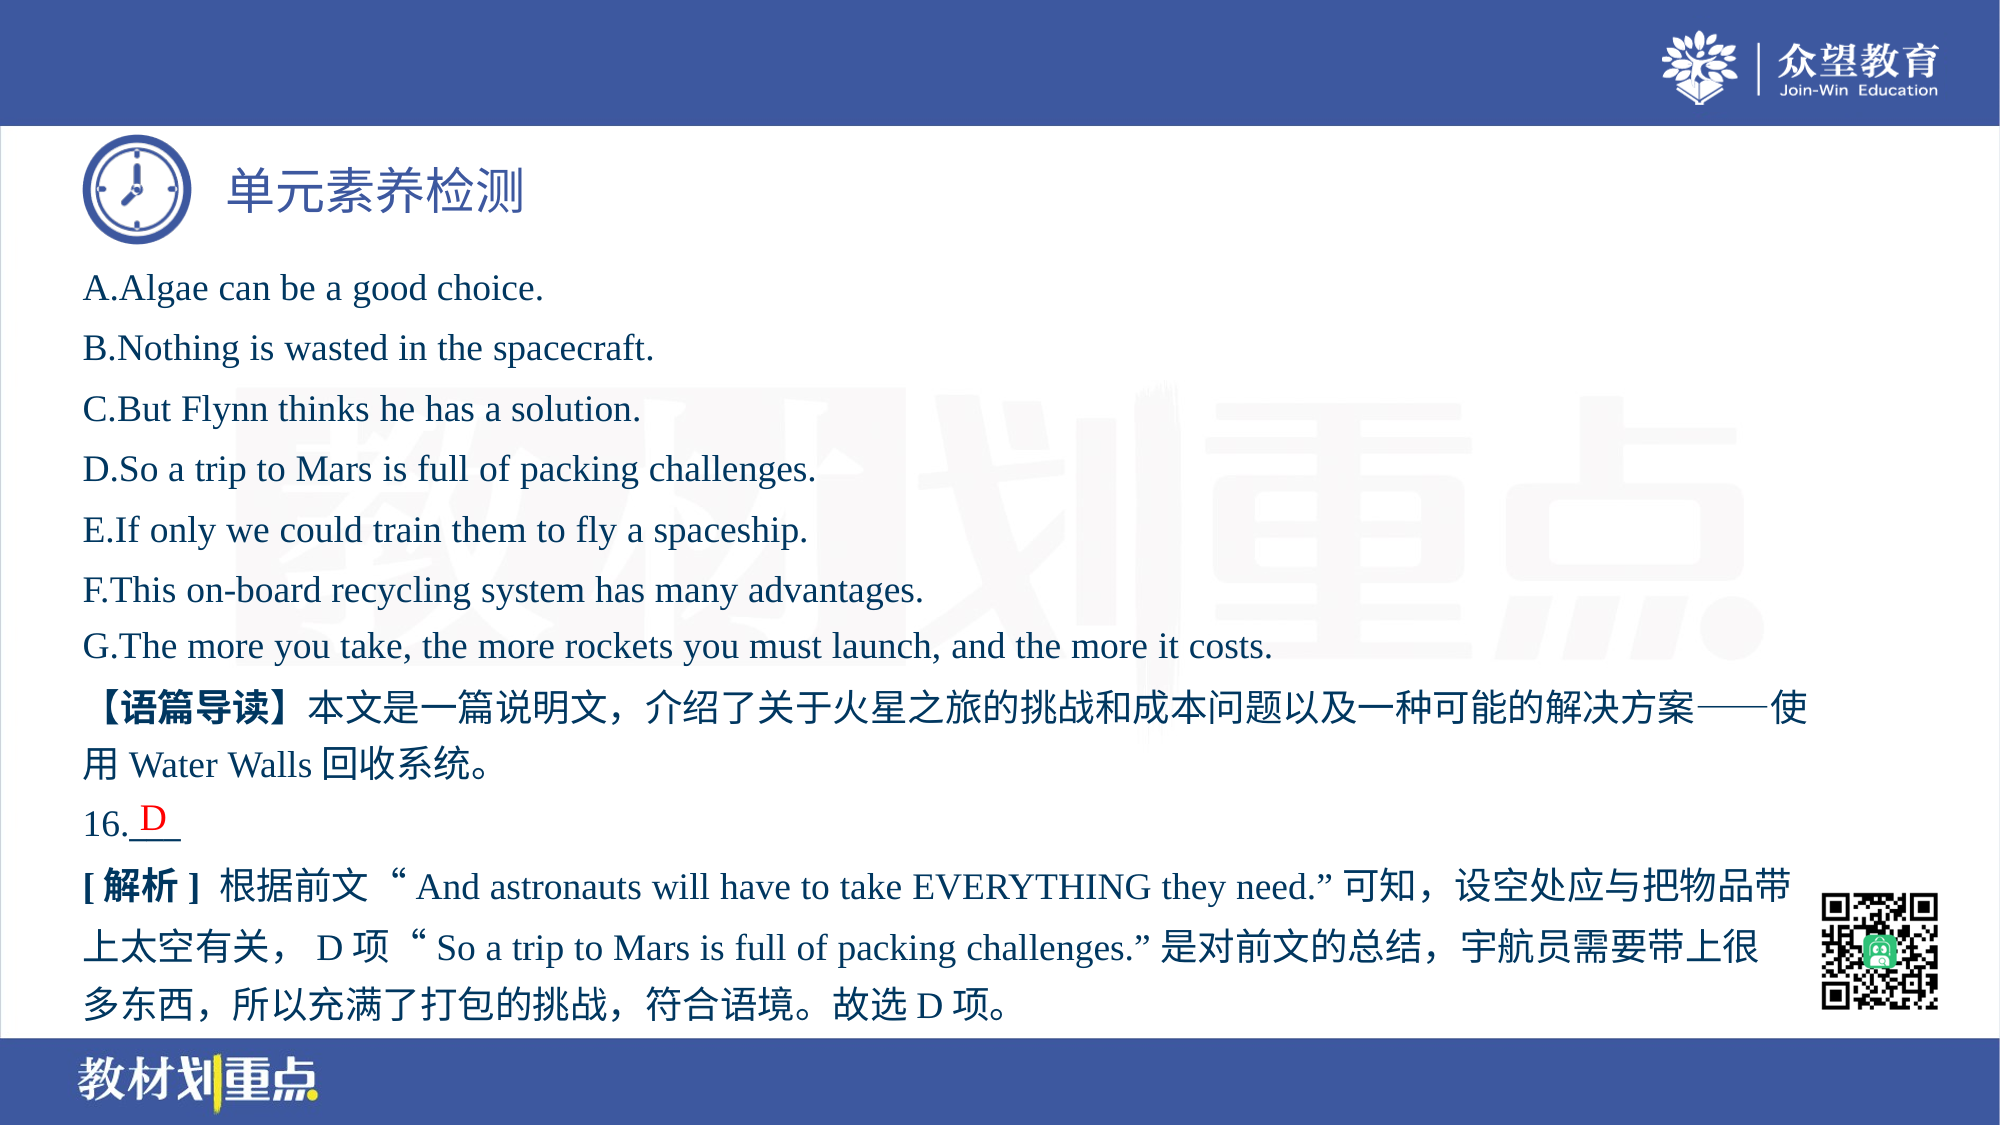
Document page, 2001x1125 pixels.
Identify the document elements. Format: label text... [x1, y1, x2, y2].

text_box A.Algae can be a good choice. B.Nothing is wasted in the spacecraft. C.But Flynn thinks he has a solution. D.So a trip to Mars is full of packing challenges. E.If only we could train them to fly a spaceship. F.This on-board recycling system has many advantages. G.The more you take, the more rockets you must launch, and the more it costs. [82, 247, 1817, 662]
text_box D [126, 779, 181, 833]
text_box [解析] 根据前文“And astronauts will have to take EVERYTHING they need.”可知，设空处应与把物品带 上太空有关，D项“So a trip to Mars is full of packing challenges.”是对前文的总结，宇航员需要带上很 多东西，所以充满了打包的挑战，符合语境。故选D项。 [82, 846, 1817, 1021]
text_box 16.___ [82, 788, 1817, 840]
text_box 【语篇导读】本文是一篇说明文，介绍了关于火星之旅的挑战和成本问题以及一种可能的解决方案——使 用Water Walls回收系统。 [82, 668, 1817, 781]
picture [0, 0, 2000, 1125]
